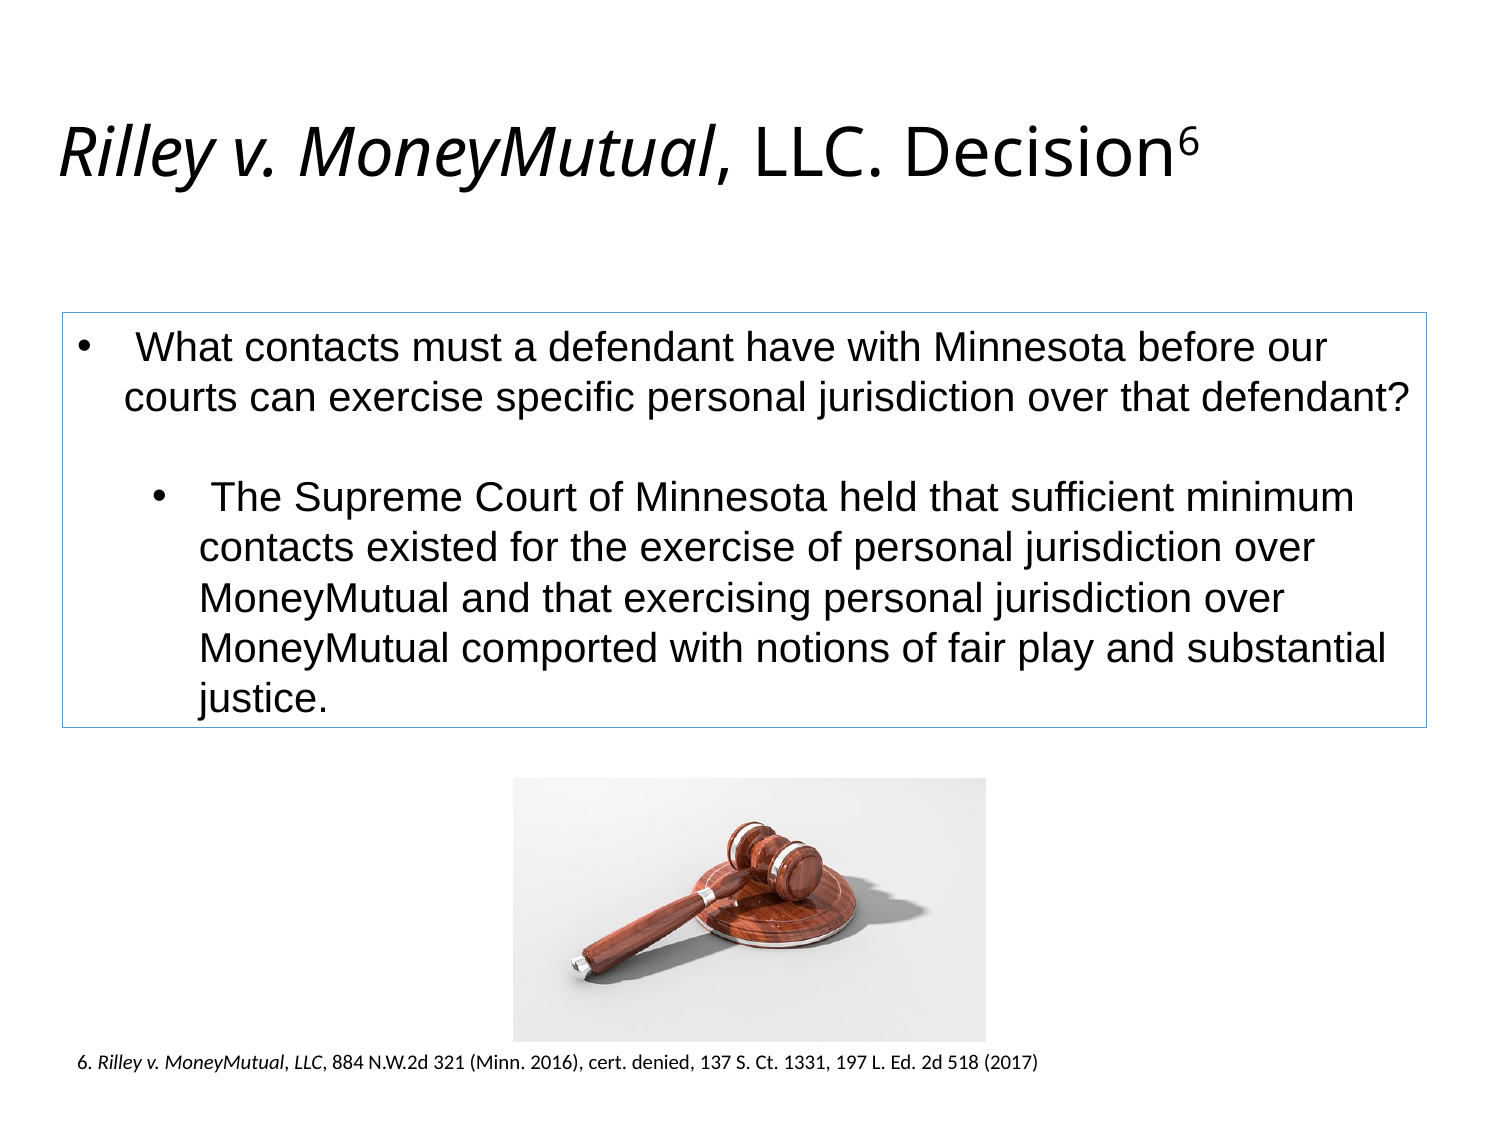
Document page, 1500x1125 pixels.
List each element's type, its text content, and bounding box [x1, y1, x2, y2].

title Rilley v. MoneyMutual, LLC. Decision6 [41, 85, 1458, 224]
picture [513, 778, 986, 1042]
text_box What contacts must a defendant have with Minnesota before our courts can exercise specific personal jurisdiction over that defendant? The Supreme Court of Minnesota held that sufficient minimum contacts existed for the exercise of personal jurisdiction over MoneyMutual and that exercising personal jurisdiction over MoneyMutual comported with notions of fair play and substantial justice. [62, 312, 1427, 728]
text_box 6. Rilley v. MoneyMutual, LLC, 884 N.W.2d 321 (Minn. 2016), cert. denied, 137 S. Ct. 1331, 197 L. Ed. 2d 518 (2017) [62, 1041, 1361, 1081]
